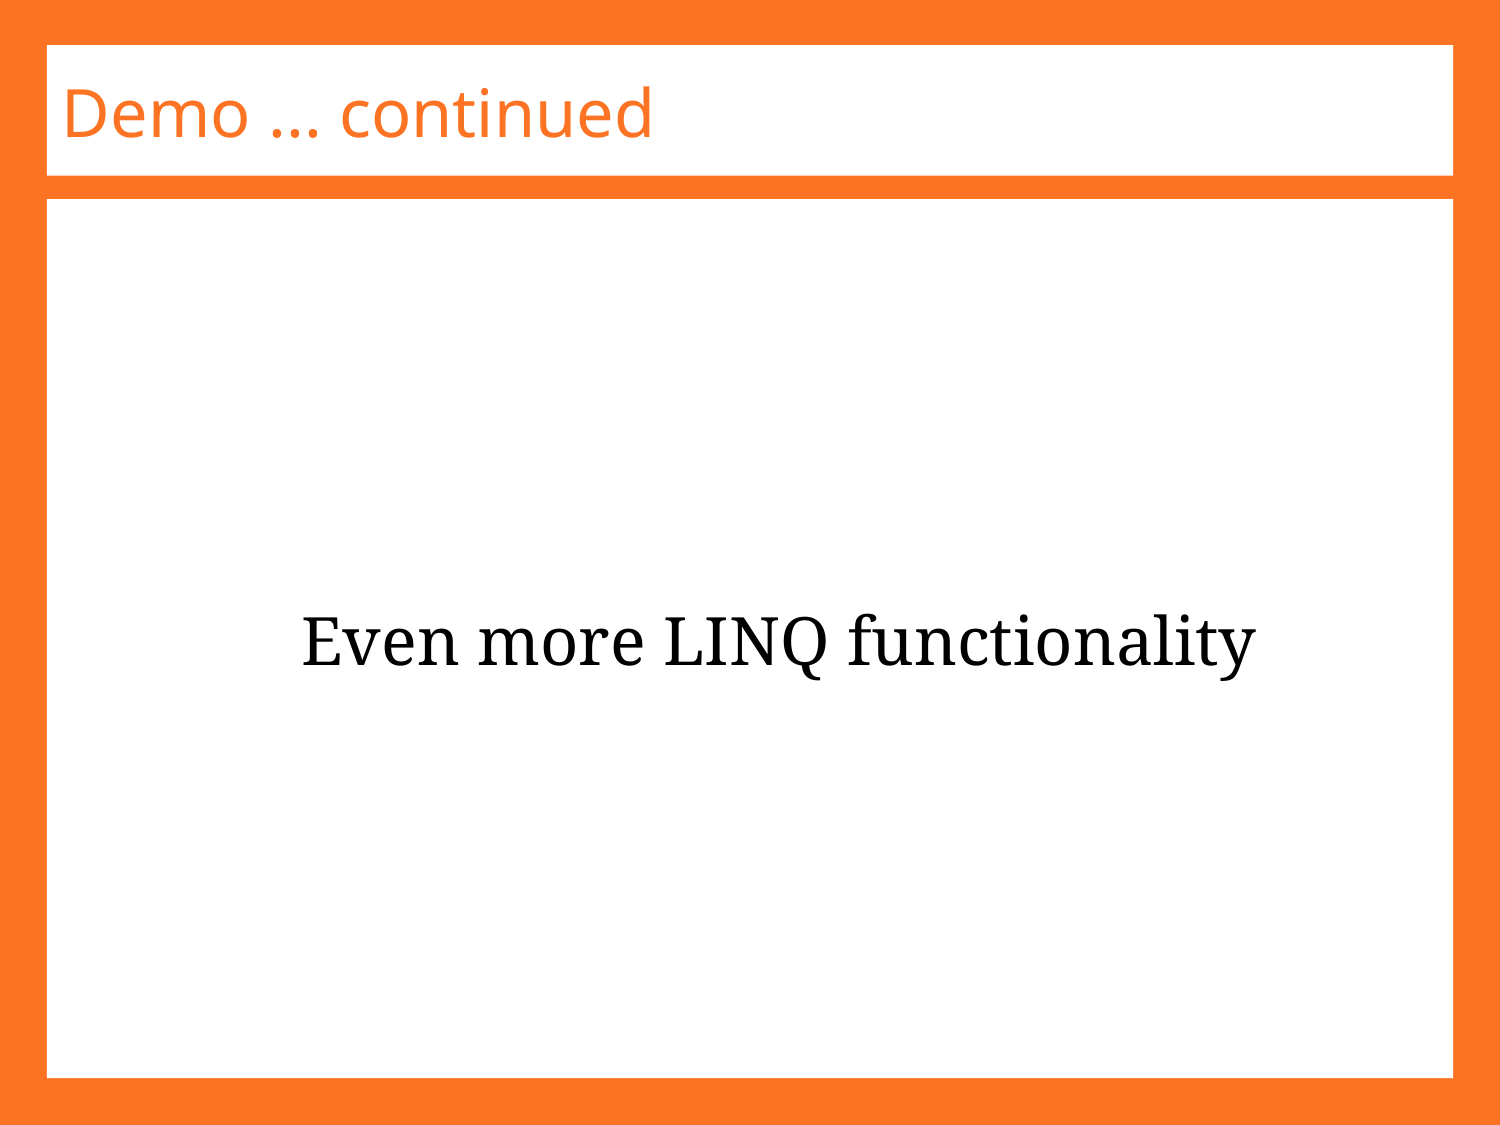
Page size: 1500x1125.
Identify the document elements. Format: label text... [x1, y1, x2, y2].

list Even more LINQ functionality [46, 199, 1454, 1079]
title Demo ... continued [46, 45, 1454, 176]
